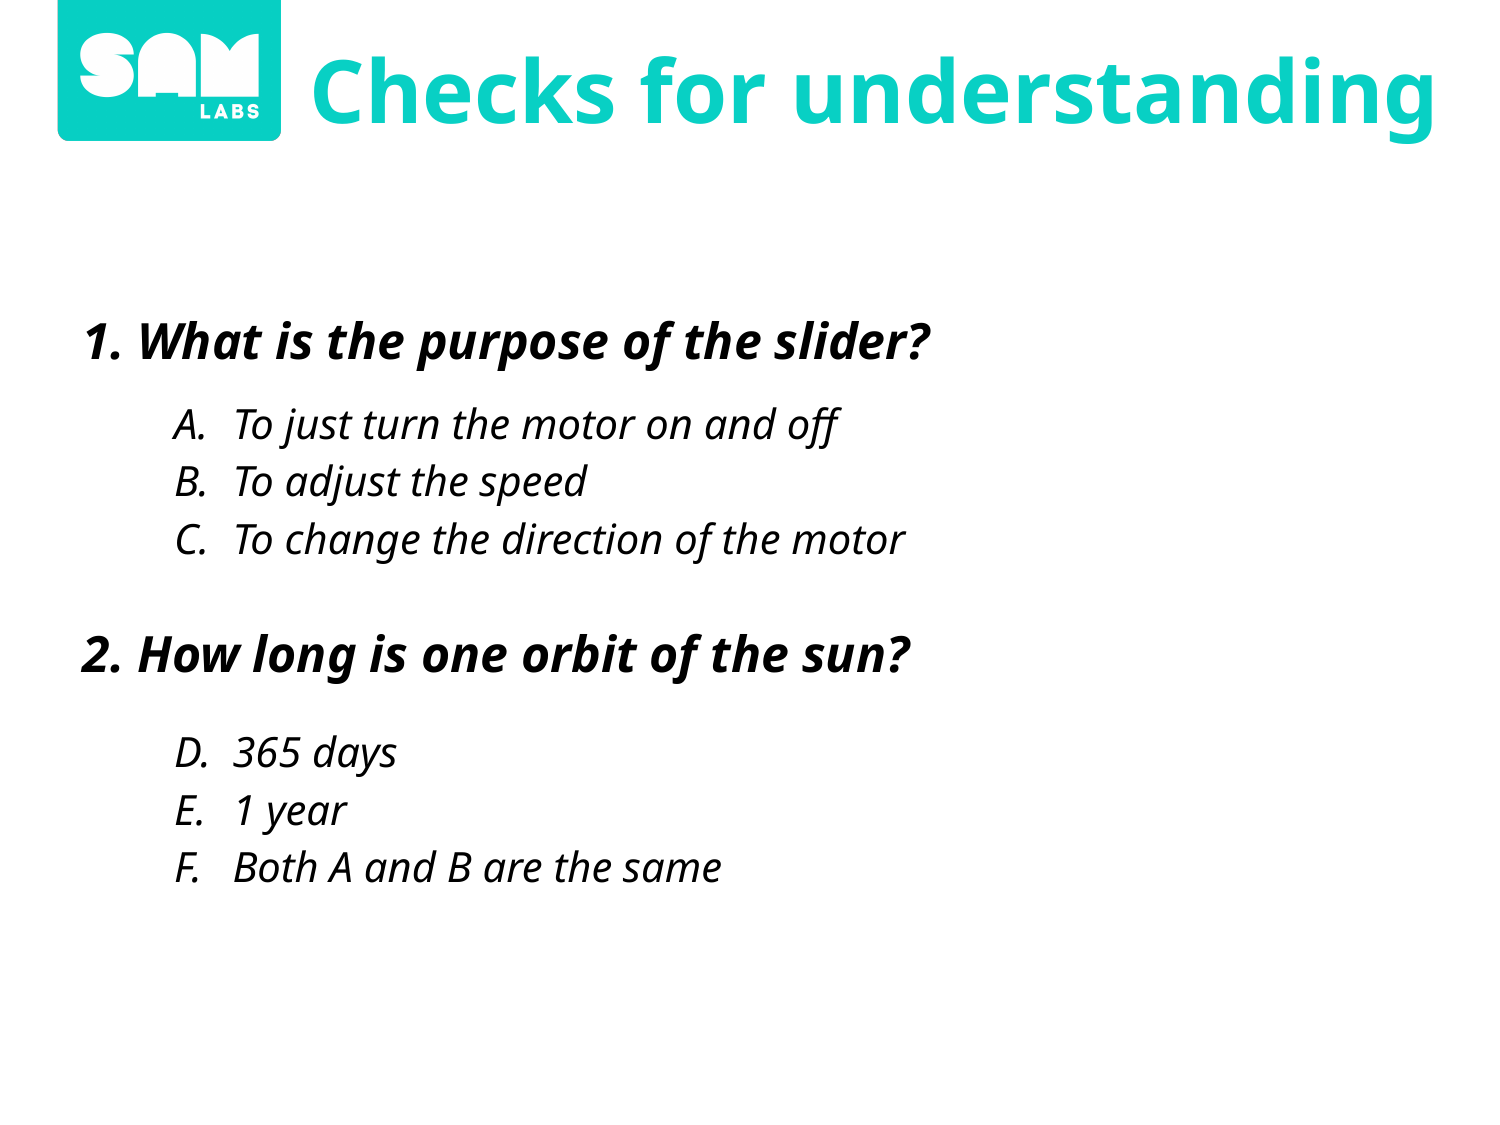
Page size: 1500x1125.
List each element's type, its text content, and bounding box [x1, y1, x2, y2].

text_box Checks for understanding [286, 39, 1440, 142]
picture [0, 0, 281, 142]
text_box 1. What is the purpose of the slider? To just turn the motor on and off To adjust the speed To change the direction of the motor 2. How long is one orbit of the sun? 365 days 1 year Both A and B are the same [67, 317, 1496, 1043]
